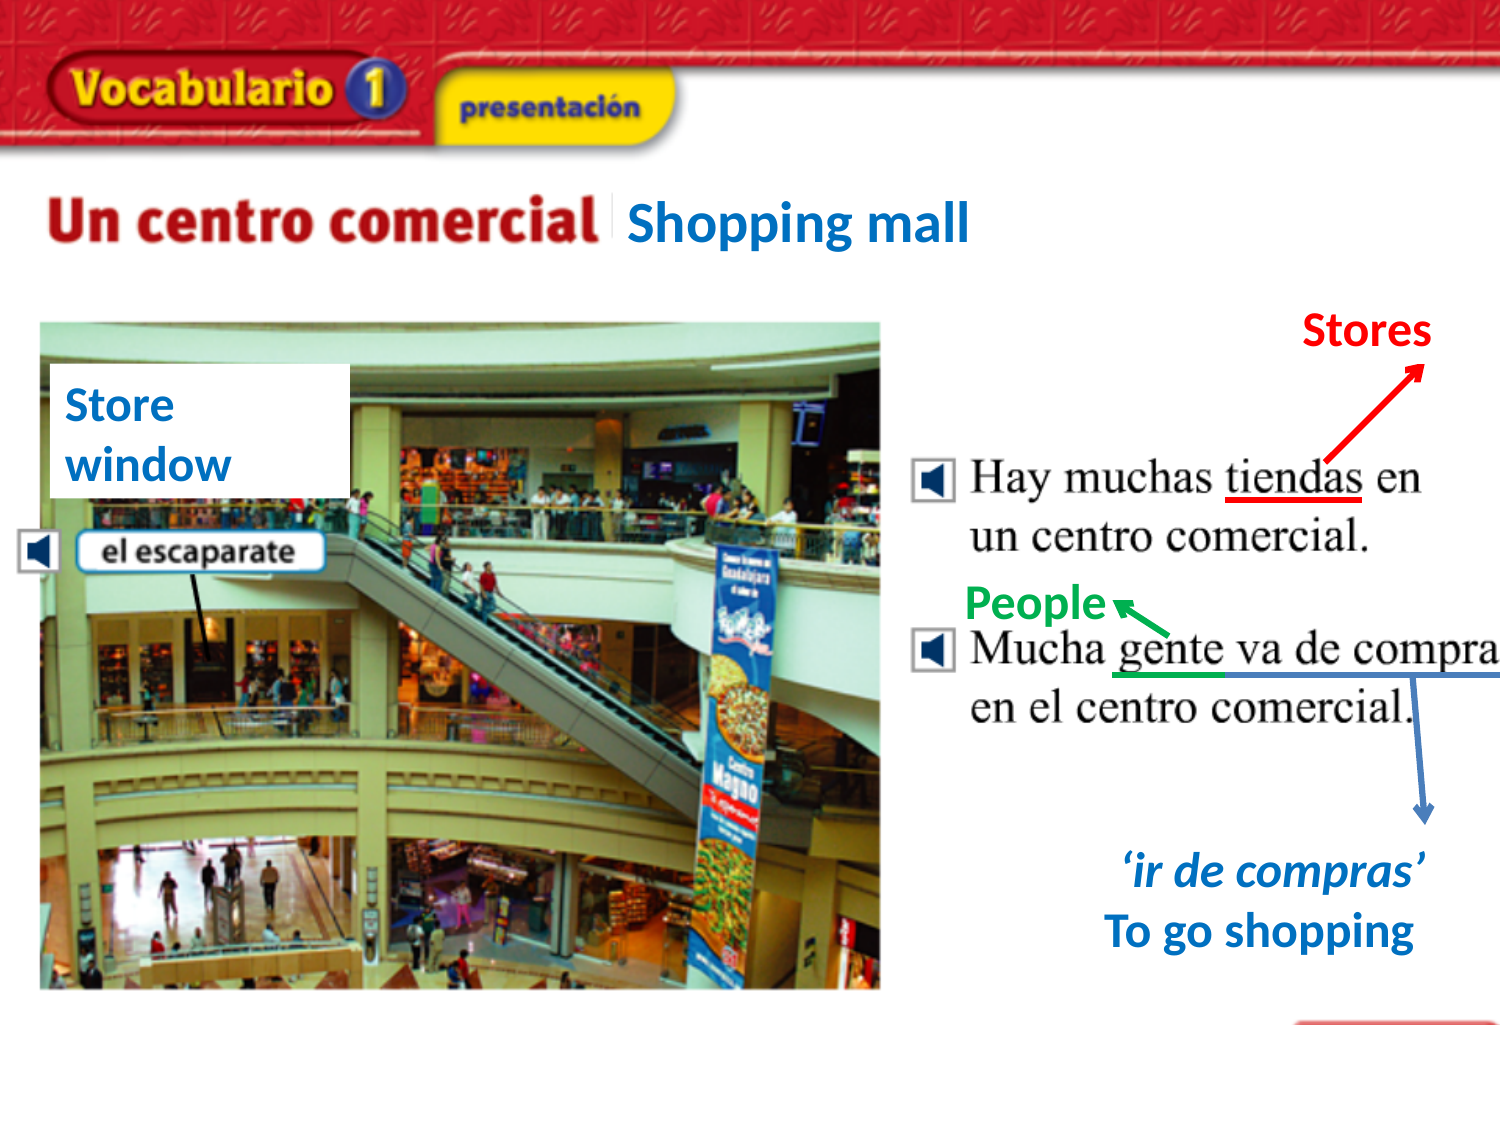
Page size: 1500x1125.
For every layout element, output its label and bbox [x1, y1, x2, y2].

text_box [1412, 674, 1426, 826]
picture [0, 0, 1500, 1025]
text_box [1324, 362, 1426, 463]
text_box [1112, 599, 1169, 637]
